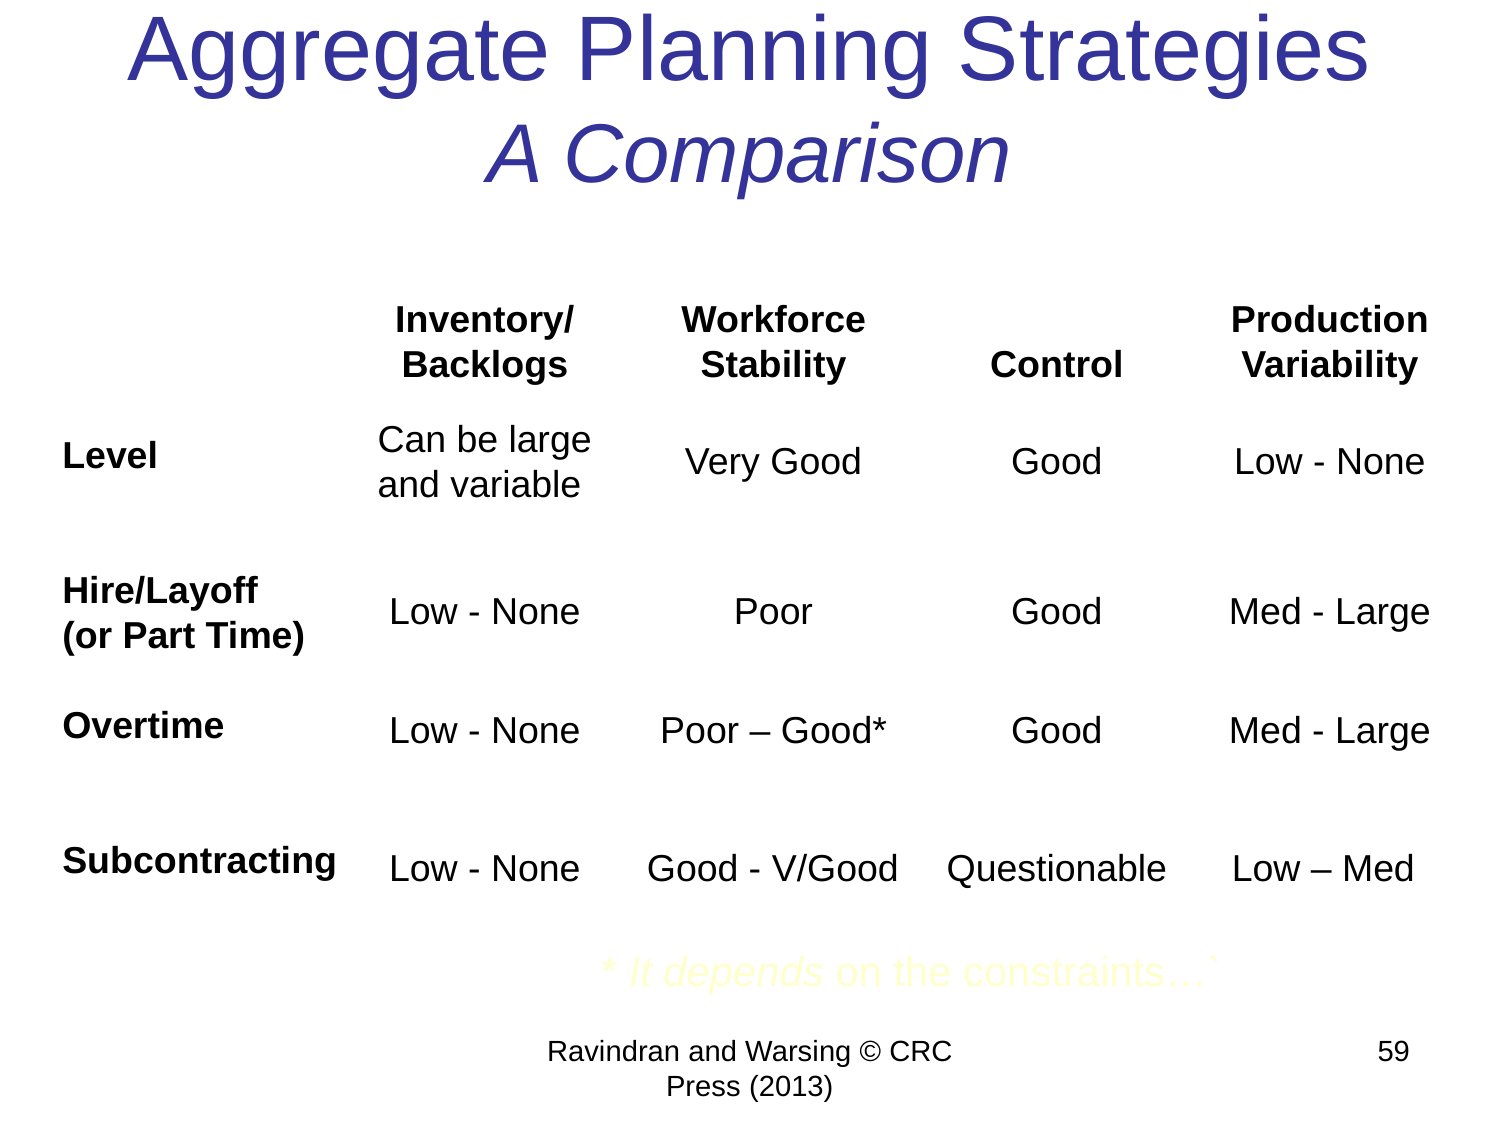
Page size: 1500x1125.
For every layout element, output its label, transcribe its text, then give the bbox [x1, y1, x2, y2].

text_box Production Variability [1215, 287, 1444, 393]
text_box Level Hire/Layoff (or Part Time) Overtime Subcontracting [47, 423, 353, 889]
text_box Inventory/ Backlogs [380, 287, 590, 393]
text_box Workforce Stability [666, 287, 881, 393]
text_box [362, 407, 1447, 898]
title Aggregate Planning Strategies A Comparison [90, 24, 1410, 163]
text_box Control [975, 332, 1139, 393]
slide_number 59 [1074, 1024, 1425, 1103]
footer Ravindran and Warsing © CRC Press (2013) [512, 1024, 988, 1103]
text_box * It depends on the constraints…` [586, 937, 1236, 1003]
